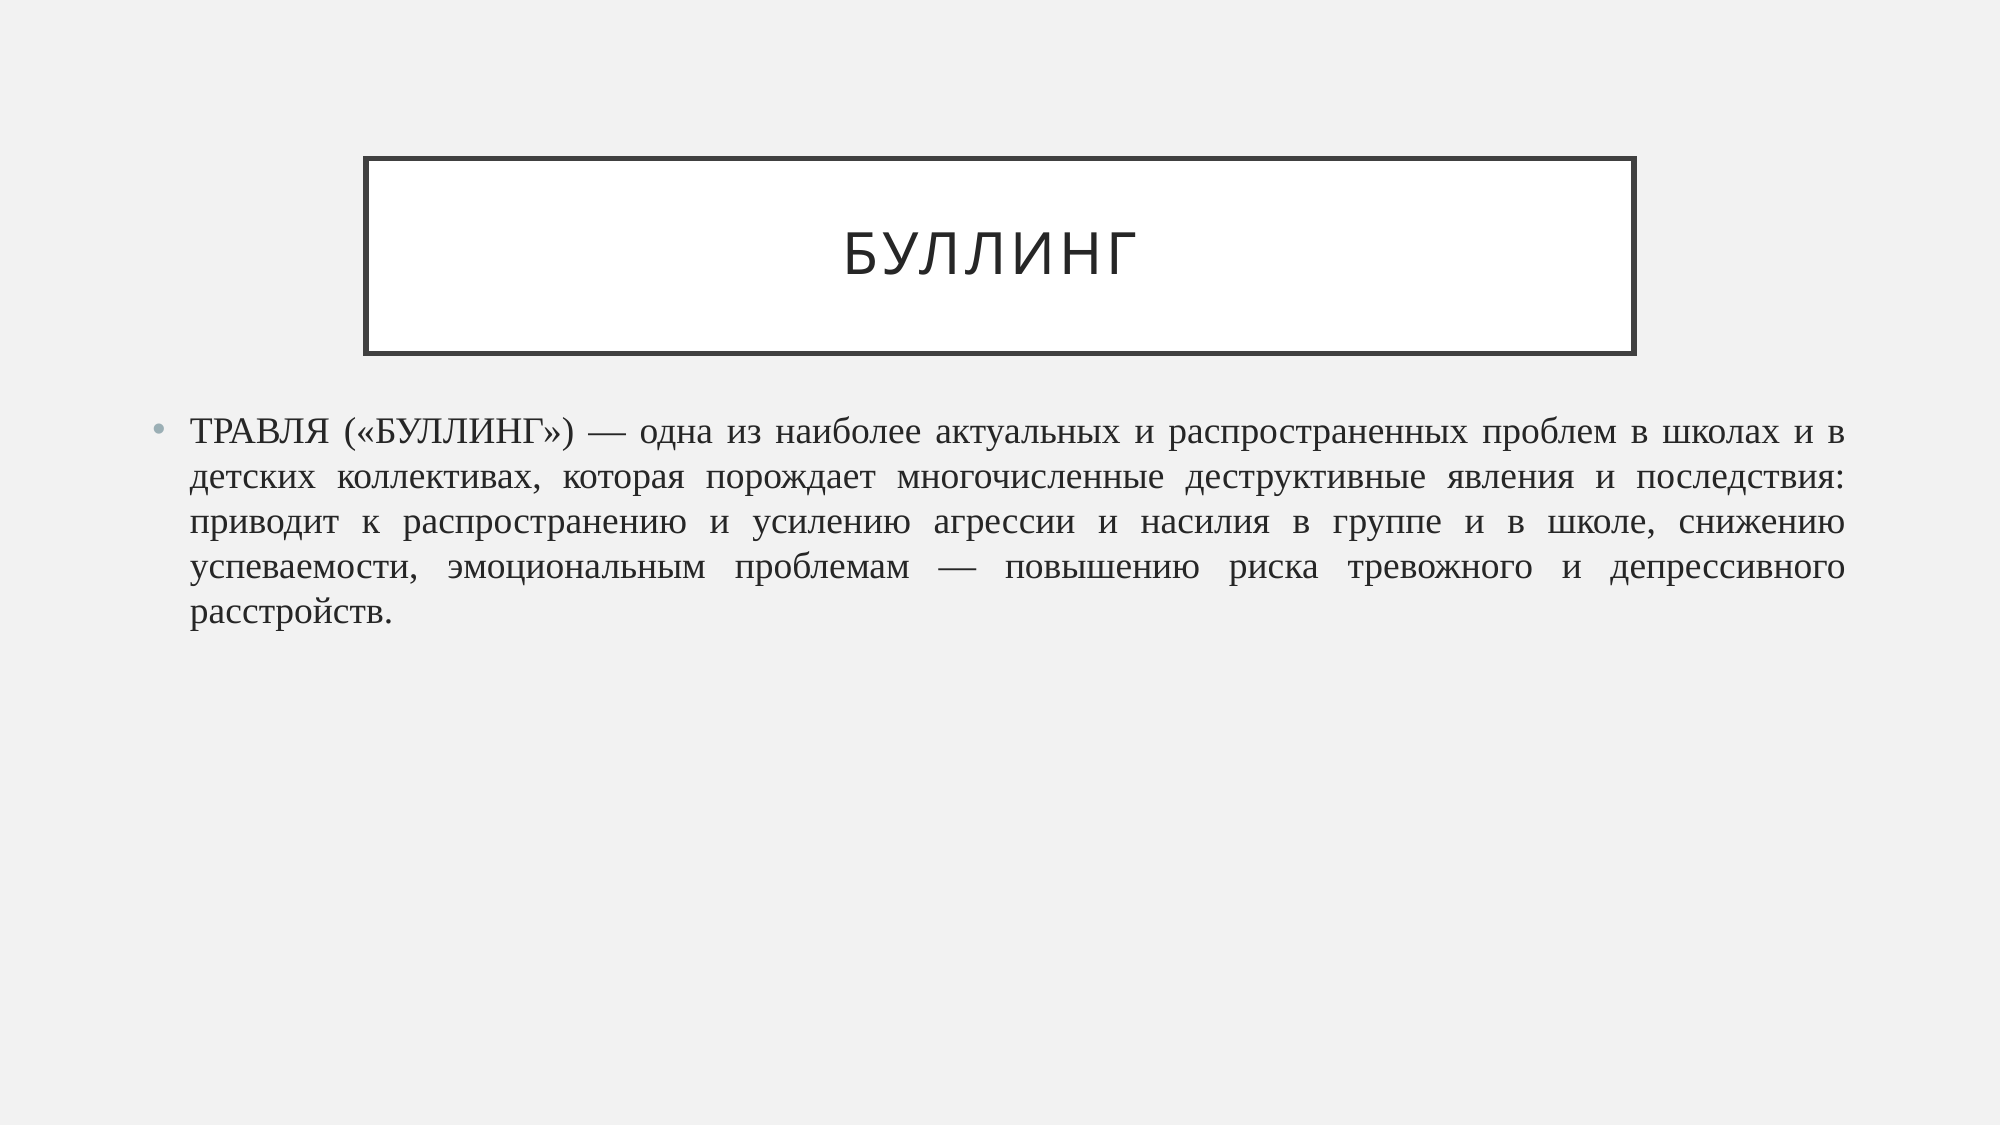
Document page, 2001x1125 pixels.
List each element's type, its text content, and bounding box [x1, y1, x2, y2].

title Буллинг [363, 156, 1637, 356]
list ТРАВЛЯ («БУЛЛИНГ») — одна из наиболее актуальных и распространенных проблем в школах и в детских коллективах, которая порождает многочисленные деструктивные явления и последствия: приводит к распространению и усилению агрессии и насилия в группе и в школе, снижению успеваемости, эмоциональным проблемам — повышению риска тревожного и депрессивного расстройств. [137, 398, 1863, 908]
